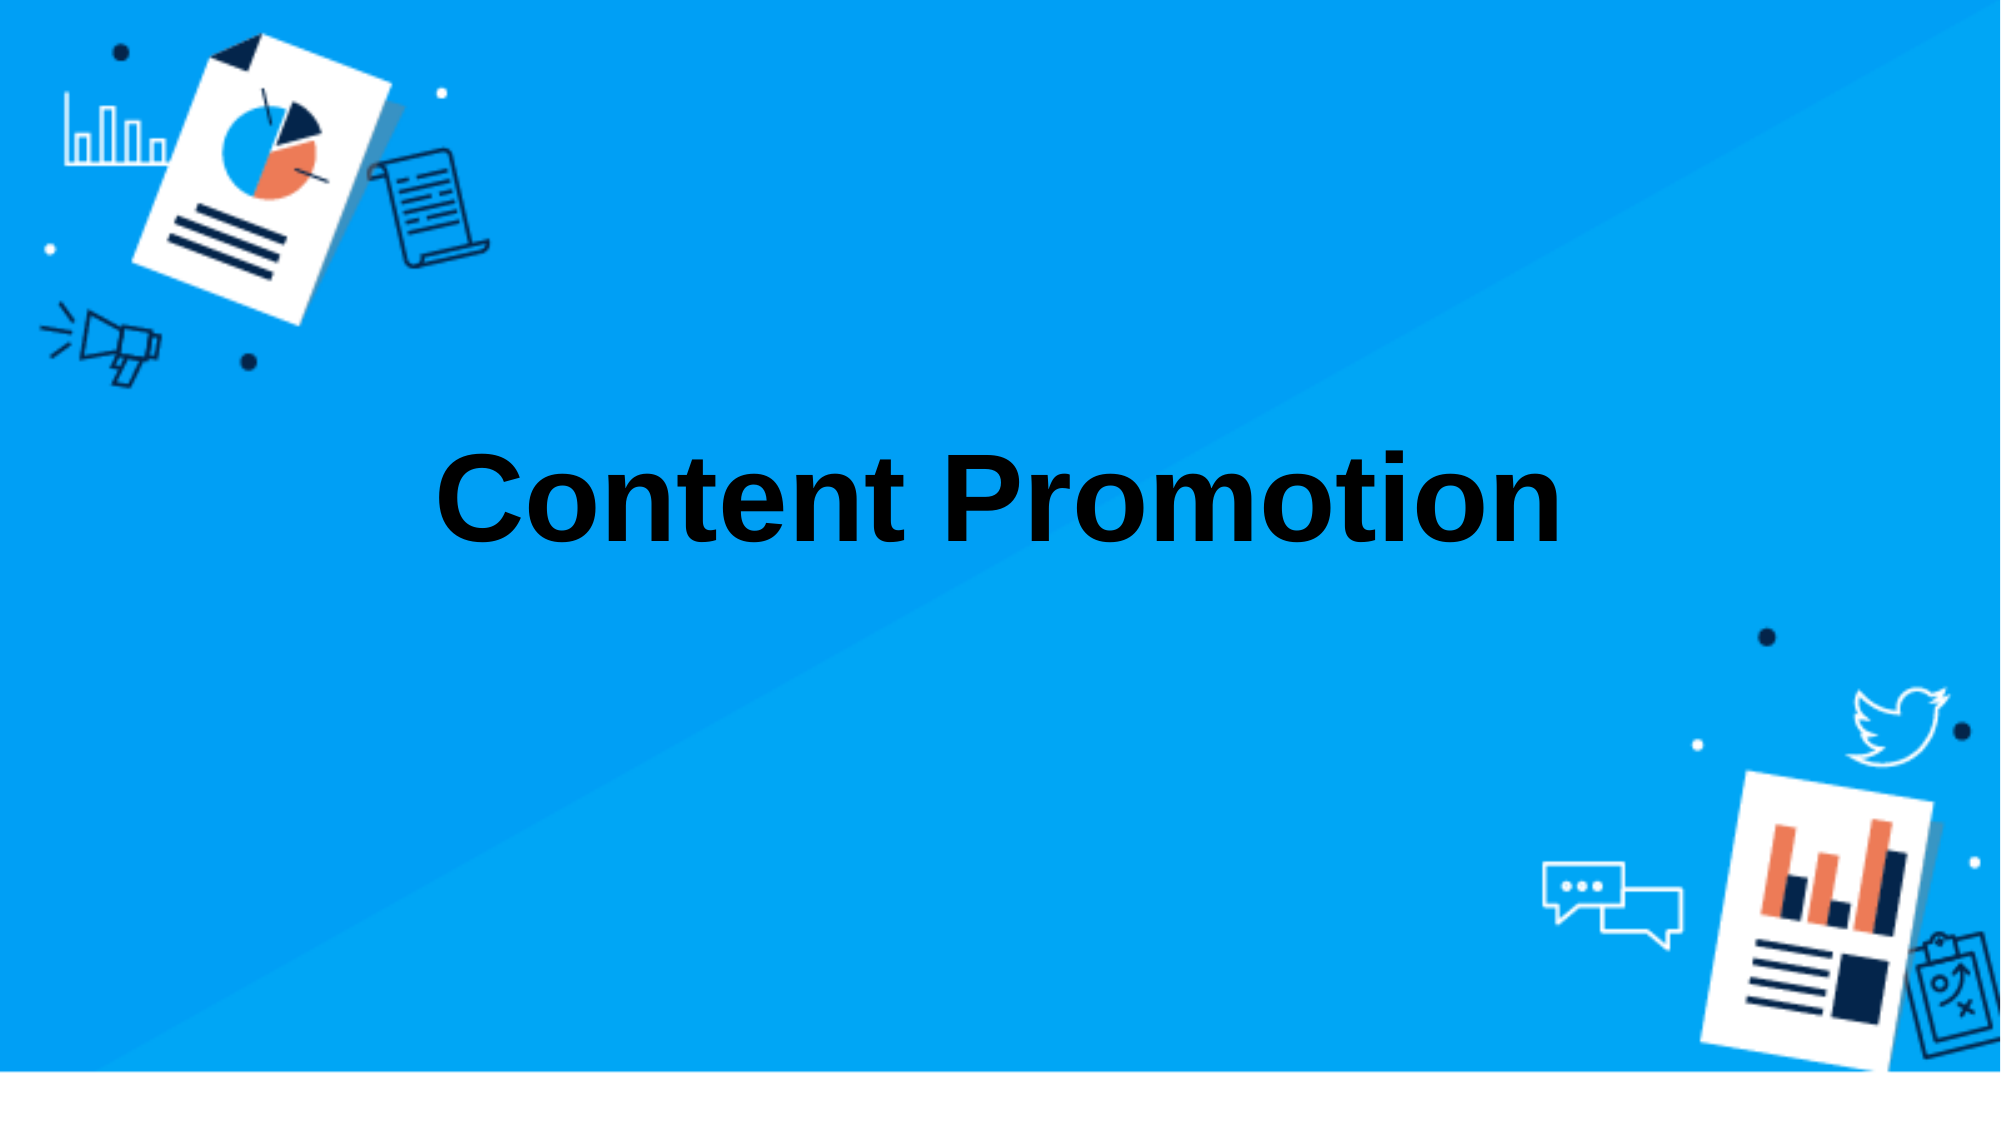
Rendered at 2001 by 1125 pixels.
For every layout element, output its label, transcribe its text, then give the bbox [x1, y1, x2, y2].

picture [1759, 629, 1775, 646]
picture [1691, 739, 1704, 751]
picture [1542, 861, 1685, 951]
title Content Promotion [249, 184, 1750, 576]
picture [1954, 723, 1970, 740]
picture [0, 0, 2001, 1125]
picture [1968, 857, 1980, 869]
picture [1846, 686, 1950, 768]
